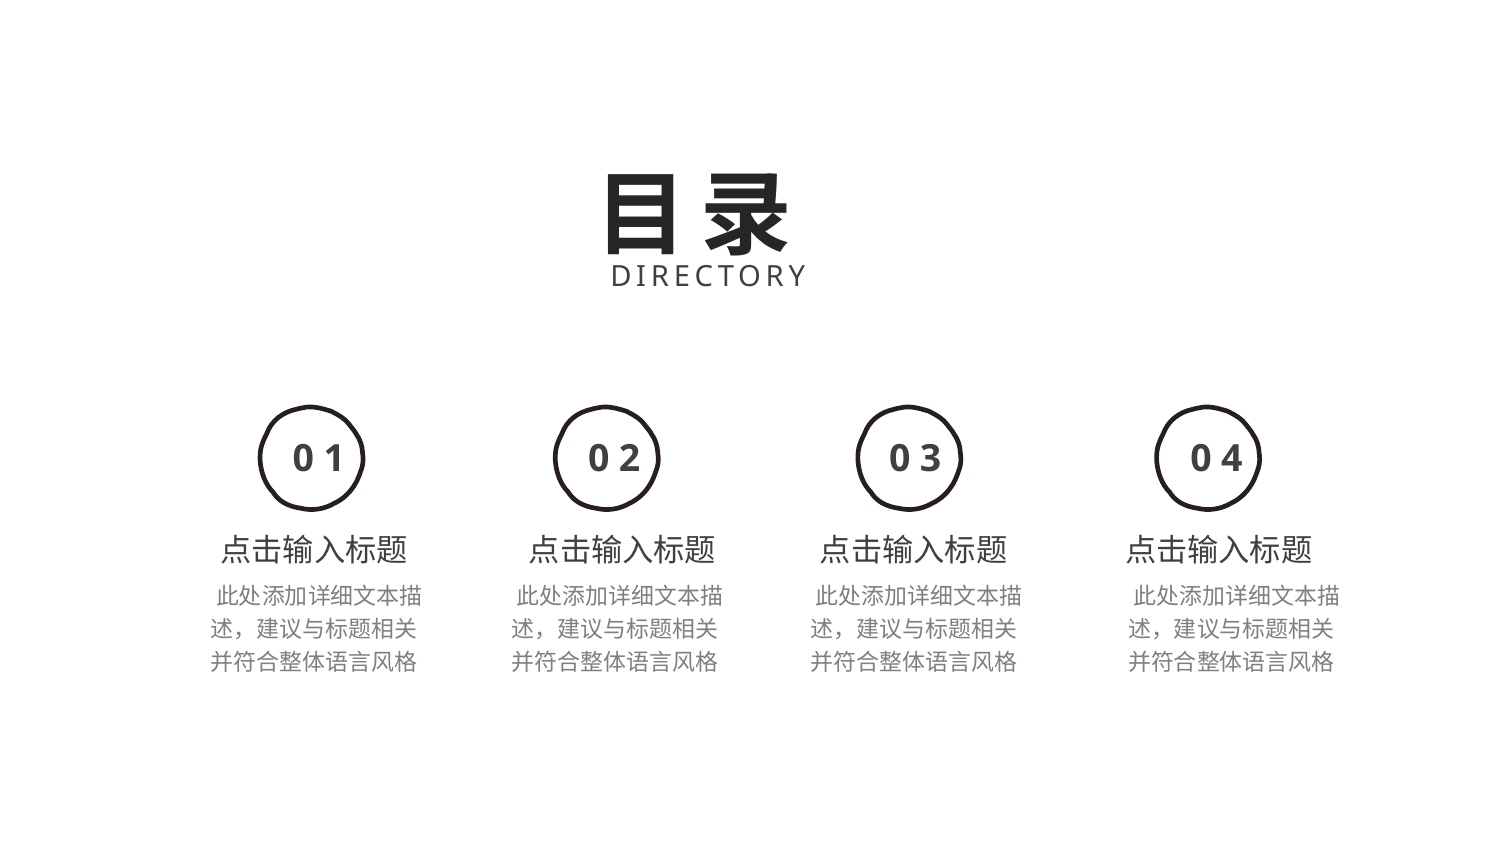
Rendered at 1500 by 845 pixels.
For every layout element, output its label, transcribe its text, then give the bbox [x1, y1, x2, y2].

text_box 此处添加详细文本描述，建议与标题相关并符合整体语言风格 [490, 570, 740, 681]
text_box 点击输入标题 [1017, 524, 1420, 573]
text_box 此处添加详细文本描述，建议与标题相关并符合整体语言风格 [789, 570, 1038, 681]
text_box 此处添加详细文本描述，建议与标题相关并符合整体语言风格 [190, 570, 439, 681]
text_box 02 [566, 427, 662, 485]
text_box DIRECTORY [599, 251, 817, 298]
text_box [855, 404, 955, 512]
text_box 点击输入标题 [421, 524, 712, 573]
text_box 04 [1169, 427, 1264, 485]
text_box 此处添加详细文本描述，建议与标题相关并符合整体语言风格 [1107, 570, 1356, 681]
text_box [1154, 404, 1254, 512]
text_box 目录 [572, 150, 815, 272]
text_box 03 [868, 427, 963, 485]
text_box 点击输入标题 [712, 524, 1017, 573]
text_box [257, 404, 357, 512]
text_box 点击输入标题 [112, 524, 421, 573]
text_box [553, 404, 653, 512]
text_box 01 [271, 427, 367, 485]
